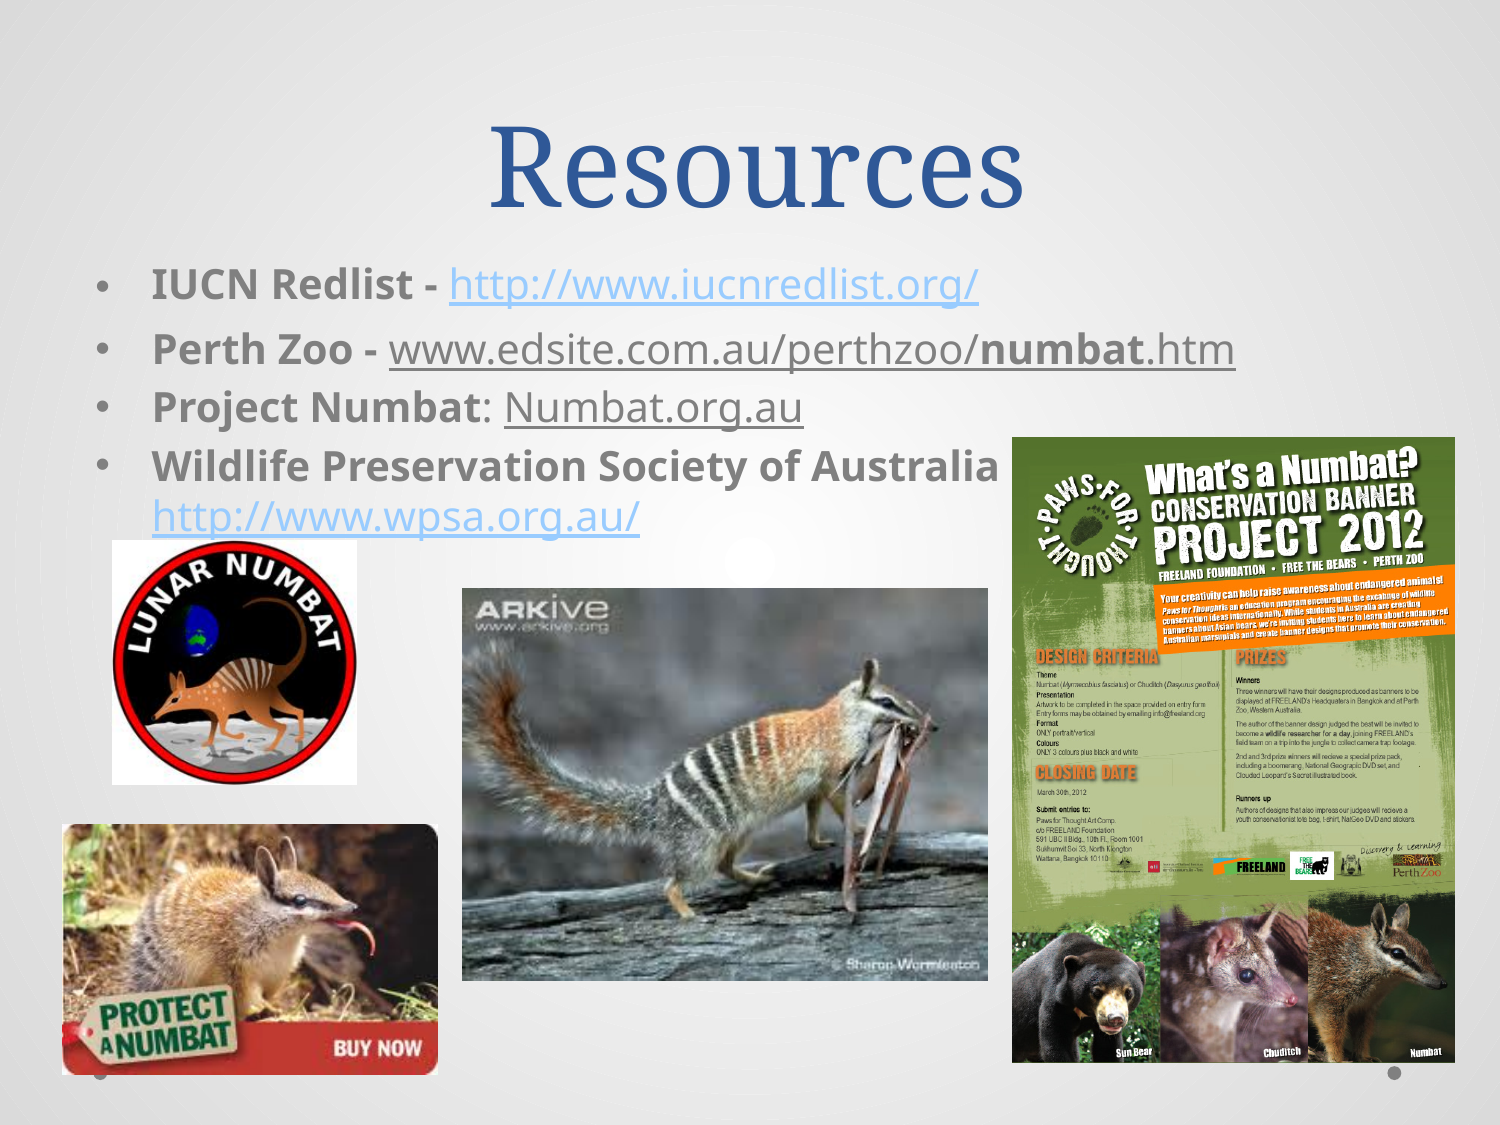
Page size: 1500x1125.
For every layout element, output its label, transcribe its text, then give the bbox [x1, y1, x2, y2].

picture [112, 540, 357, 785]
list IUCN Redlist - http://www.iucnredlist.org/ Perth Zoo - www.edsite.com.au/perthzoo/numbat.htm Project Numbat: Numbat.org.au Wildlife Preservation Society of Australia - http://www.wpsa.org.au/ [80, 249, 1431, 993]
picture [1012, 437, 1455, 1063]
picture [462, 588, 988, 981]
picture [62, 824, 438, 1076]
title Resources [82, 75, 1433, 238]
